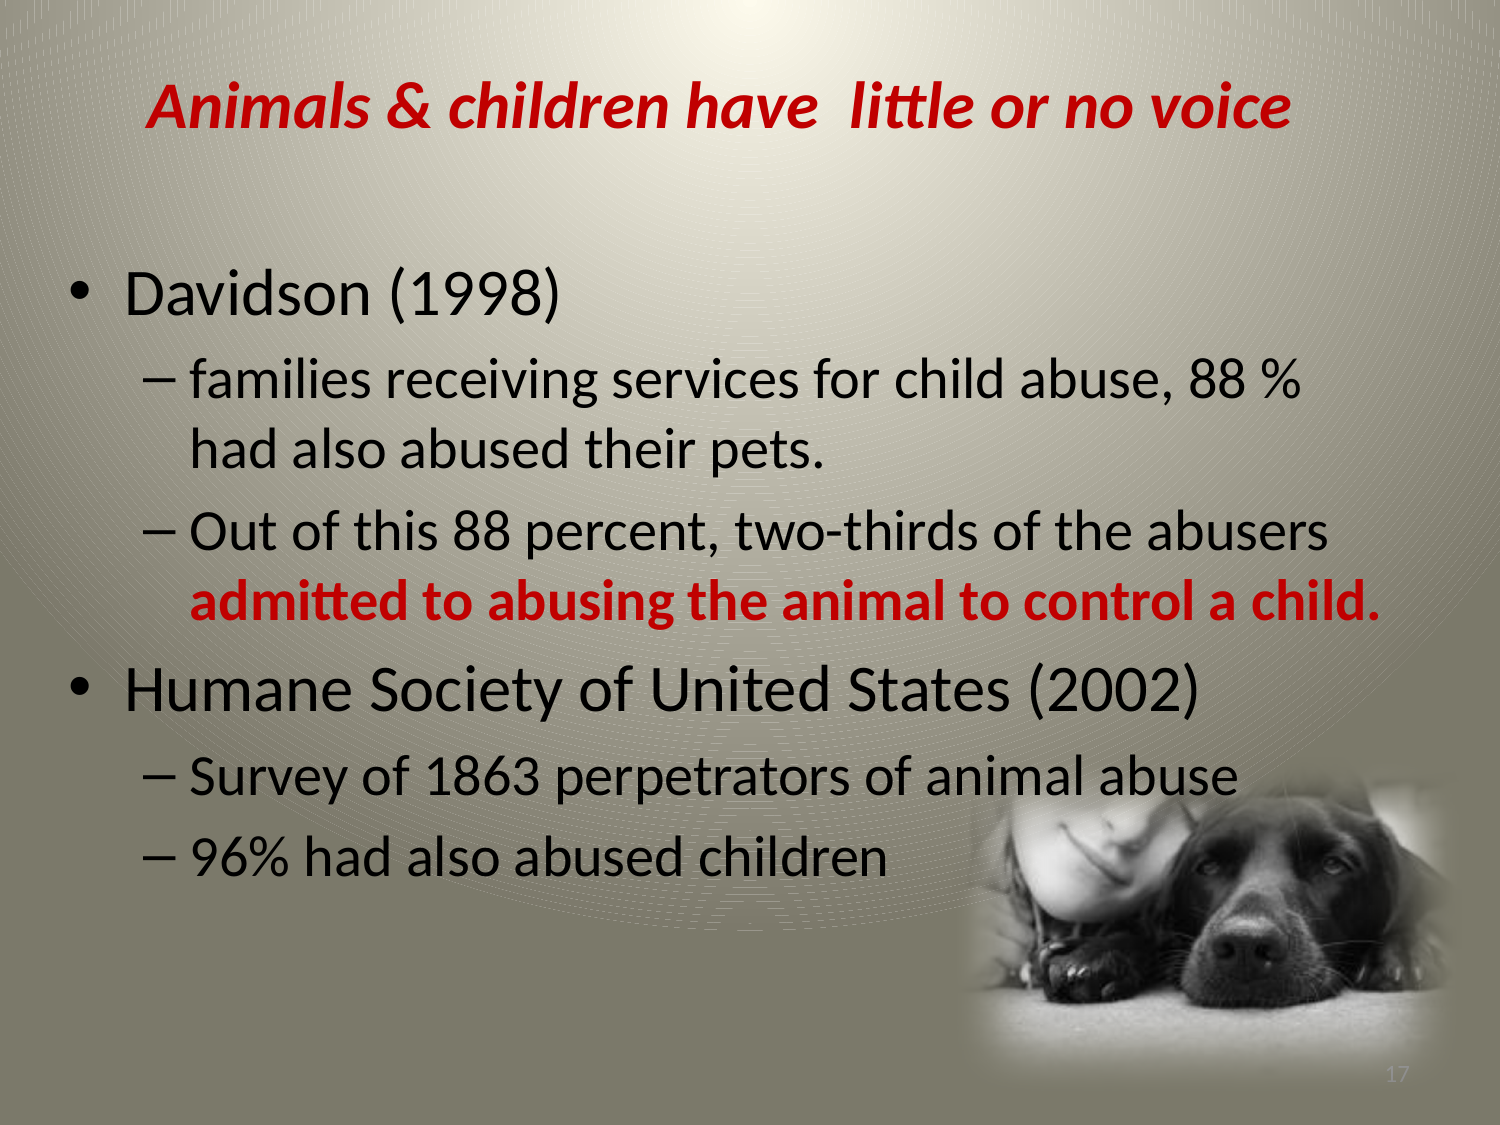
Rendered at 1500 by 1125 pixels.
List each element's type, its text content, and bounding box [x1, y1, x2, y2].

list Animals & children have little or no voice Davidson (1998) families receiving services for child abuse, 88 % had also abused their pets. Out of this 88 percent, two-thirds of the abusers admitted to abusing the animal to control a child. Humane Society of United States (2002) Survey of 1863 perpetrators of animal abuse 96% had also abused children [53, 54, 1404, 1022]
slide_number 17 [1074, 1042, 1425, 1103]
